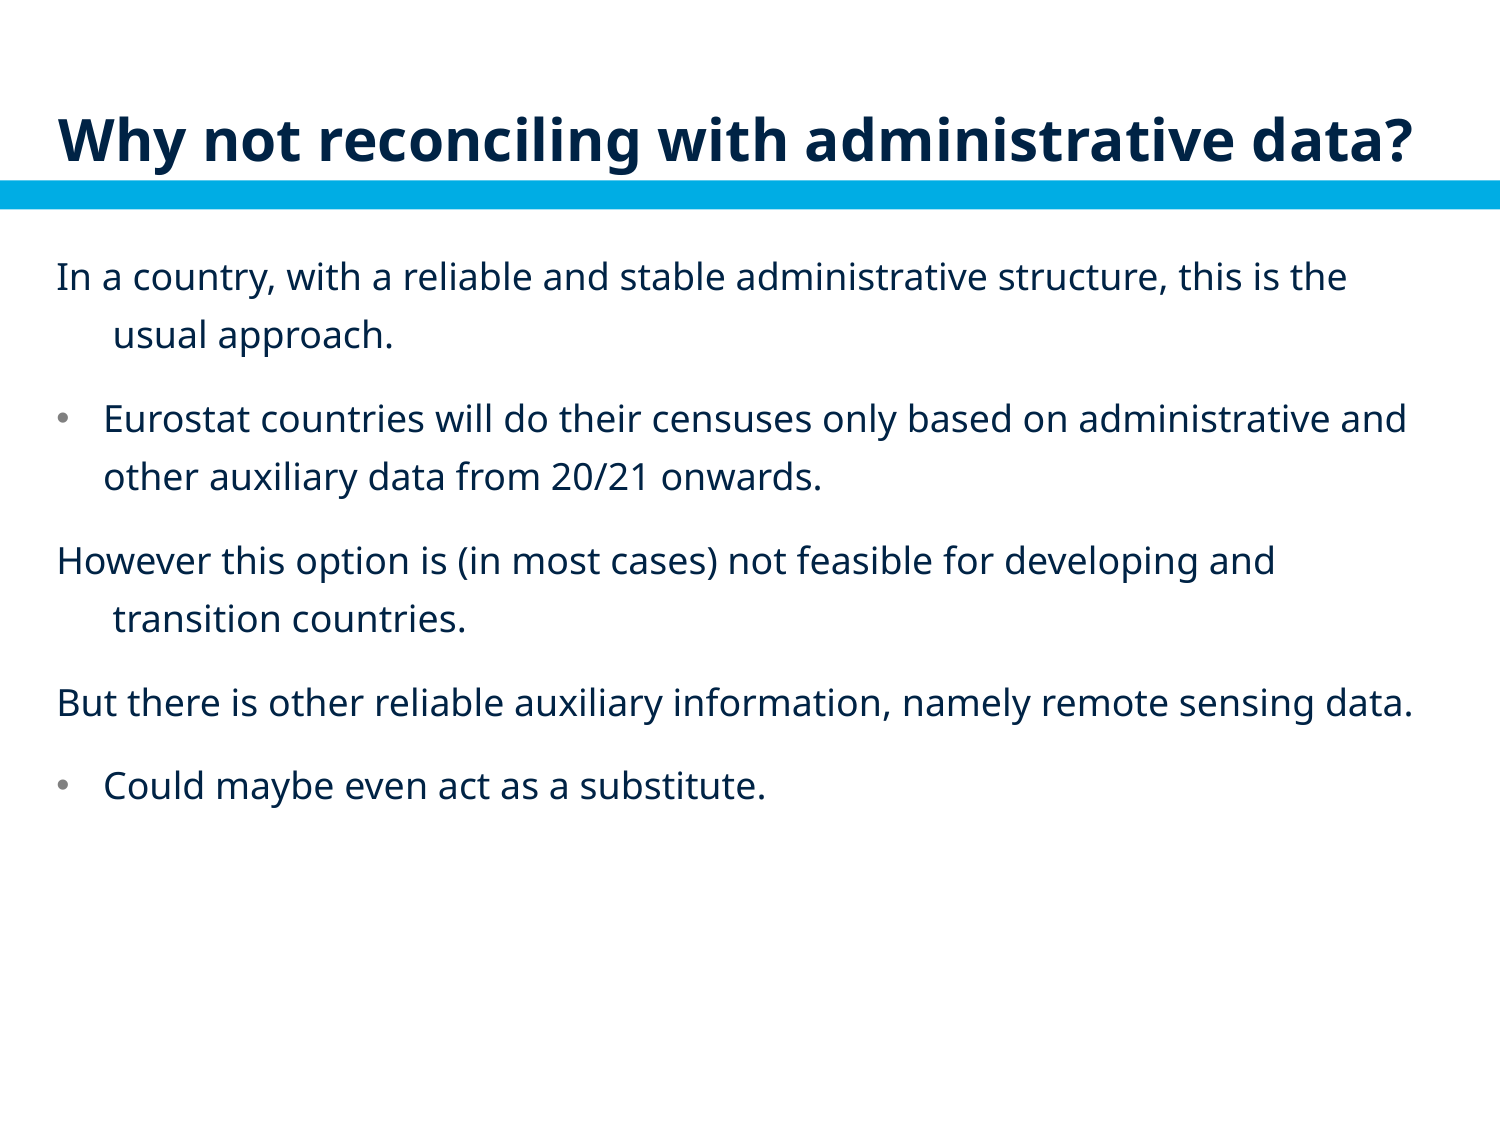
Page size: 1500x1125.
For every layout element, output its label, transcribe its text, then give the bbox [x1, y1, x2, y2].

title Why not reconciling with administrative data? [58, 49, 1447, 174]
list In a country, with a reliable and stable administrative structure, this is the usual approach. Eurostat countries will do their censuses only based on administrative and other auxiliary data from 20/21 onwards. However this option is (in most cases) not feasible for developing and transition countries. But there is other reliable auxiliary information, namely remote sensing data. Could maybe even act as a substitute. [56, 239, 1442, 995]
